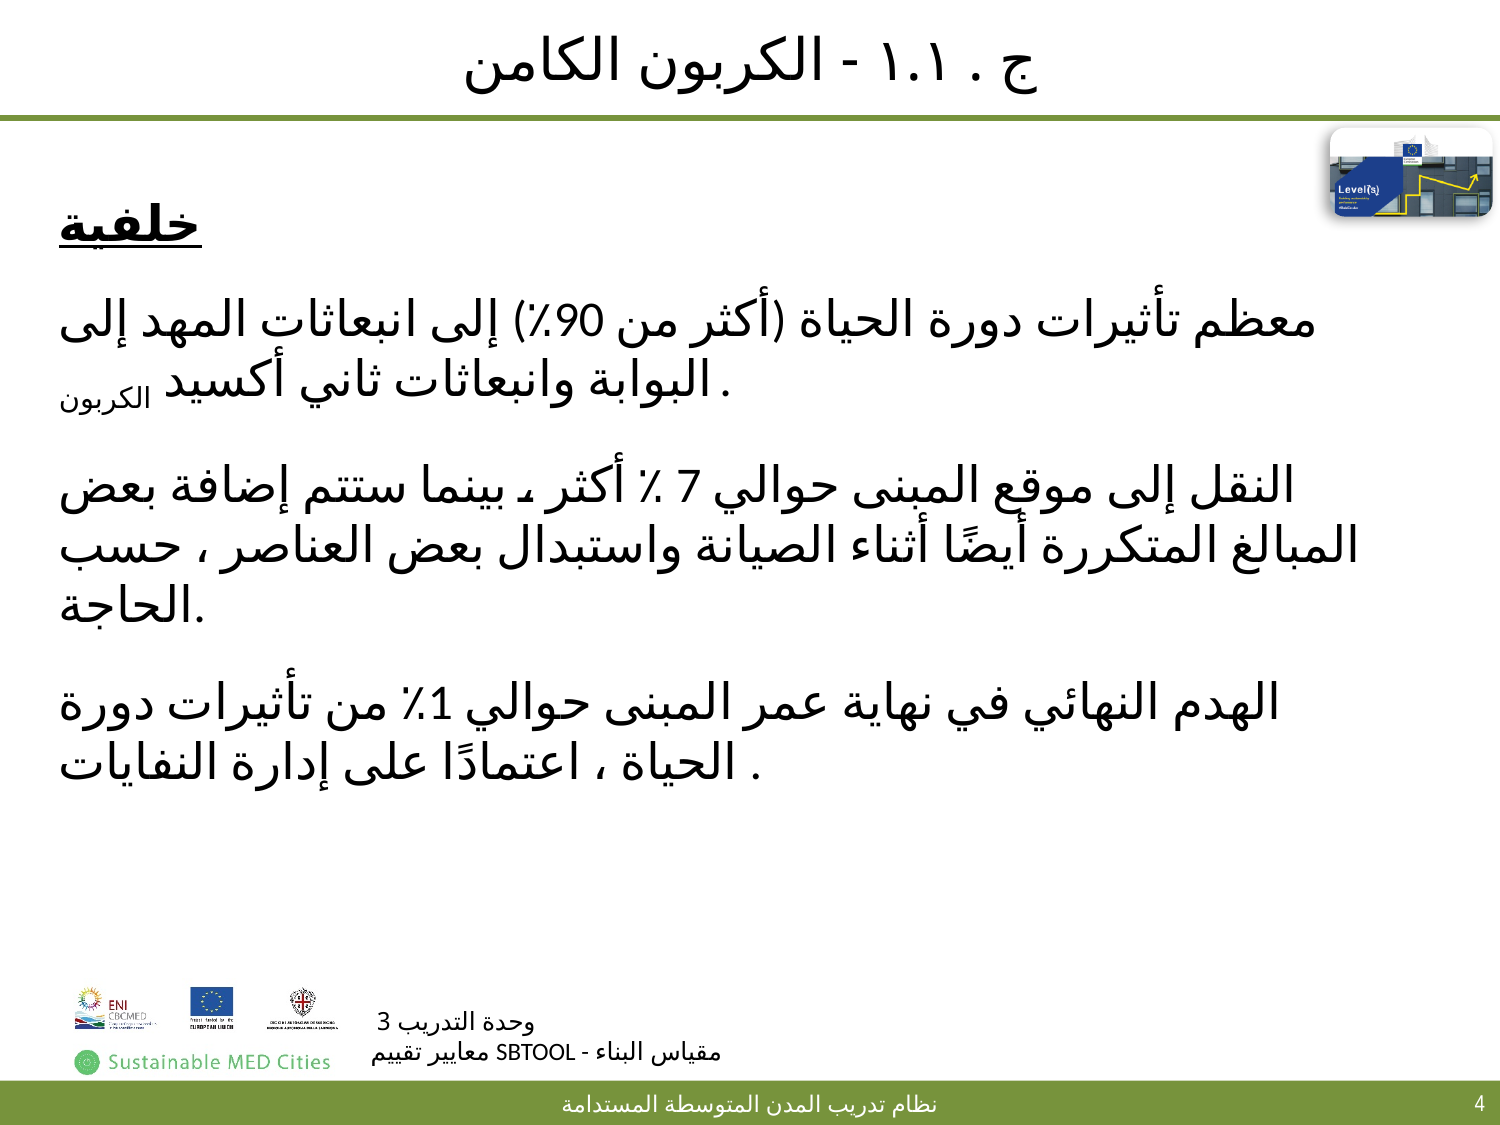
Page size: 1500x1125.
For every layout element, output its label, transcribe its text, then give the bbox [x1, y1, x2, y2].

picture [62, 1000, 356, 1080]
list خلفية معظم تأثيرات دورة الحياة (أكثر من 90٪) إلى انبعاثات المهد إلى البوابة وانبعاثات ثاني أكسيد الكربون . النقل إلى موقع المبنى حوالي 7 ٪ أكثر ، بينما ستتم إضافة بعض المبالغ المتكررة أيضًا أثناء الصيانة واستبدال بعض العناصر ، حسب الحاجة. الهدم النهائي في نهاية عمر المبنى حوالي 1٪ من تأثيرات دورة الحياة ، اعتمادًا على إدارة النفايات . [43, 184, 1452, 1000]
picture [1329, 127, 1493, 217]
text_box ج . ١.١ - الكربون الكامن [0, 0, 1500, 115]
slide_number 4 [1149, 1079, 1500, 1125]
